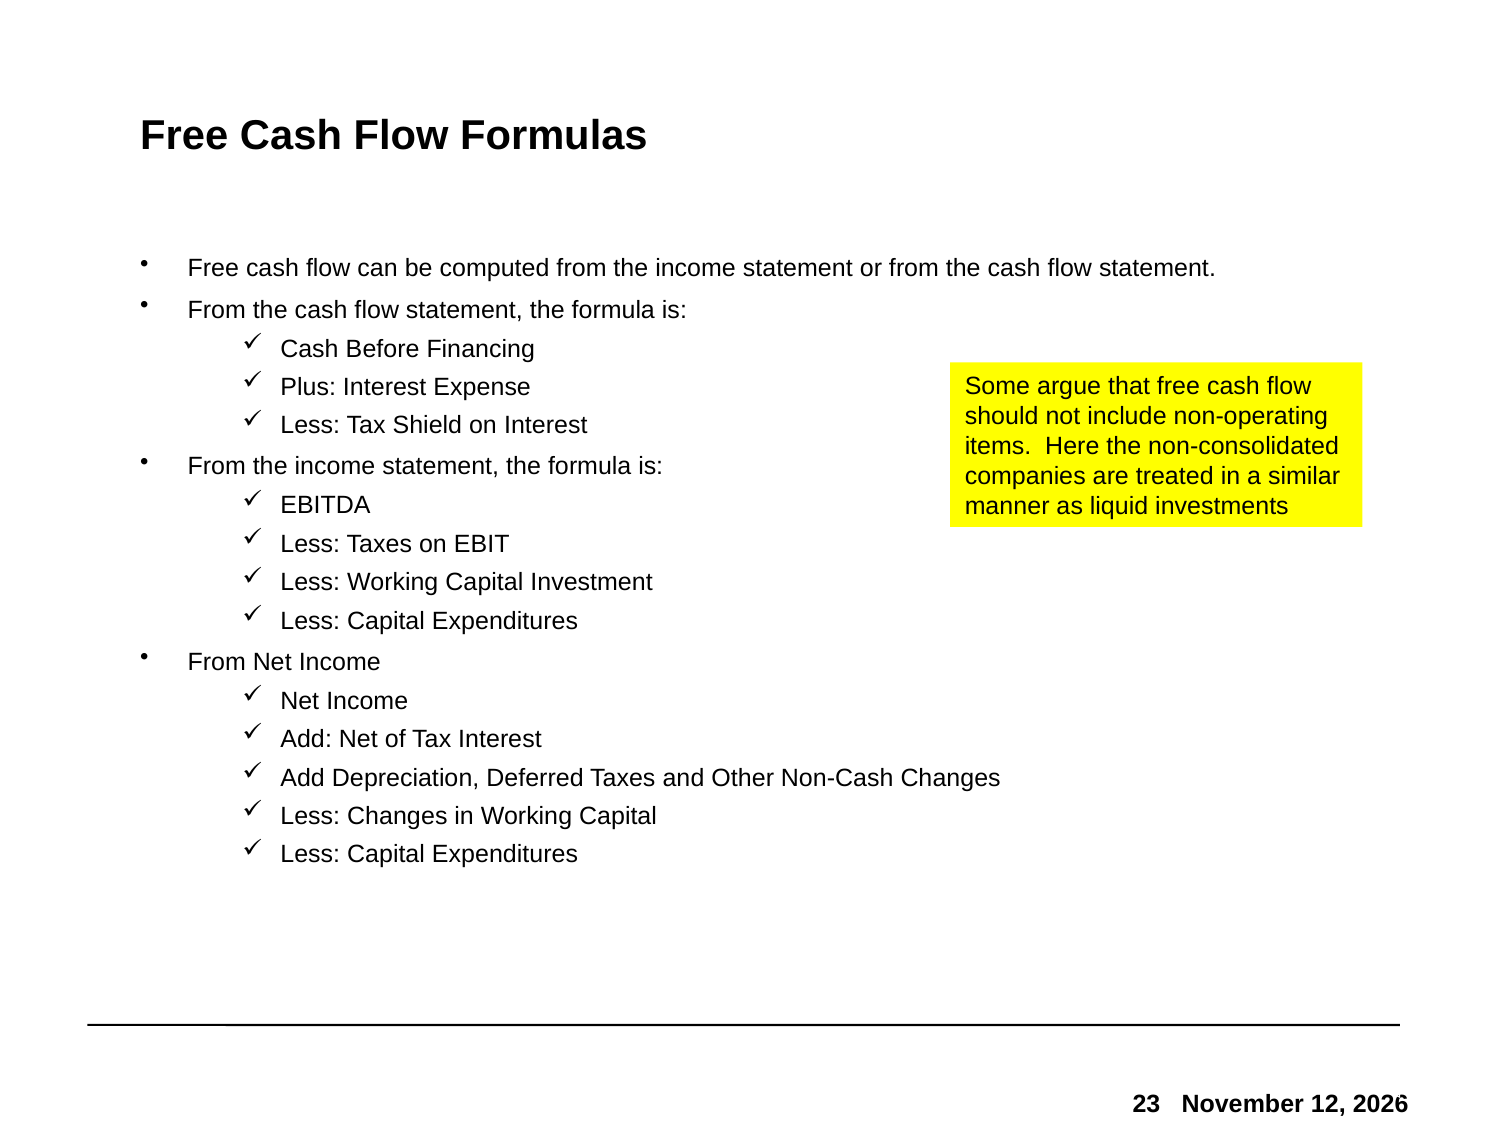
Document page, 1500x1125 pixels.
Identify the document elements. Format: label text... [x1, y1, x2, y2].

list Free cash flow can be computed from the income statement or from the cash flow statement. From the cash flow statement, the formula is: Cash Before Financing Plus: Interest Expense Less: Tax Shield on Interest From the income statement, the formula is: EBITDA Less: Taxes on EBIT Less: Working Capital Investment Less: Capital Expenditures From Net Income Net Income Add: Net of Tax Interest Add Depreciation, Deferred Taxes and Other Non-Cash Changes Less: Changes in Working Capital Less: Capital Expenditures [124, 249, 1426, 1013]
title Free Cash Flow Formulas [124, 99, 1401, 226]
text_box Some argue that free cash flow should not include non-operating items. Here the non-consolidated companies are treated in a similar manner as liquid investments [950, 362, 1363, 527]
